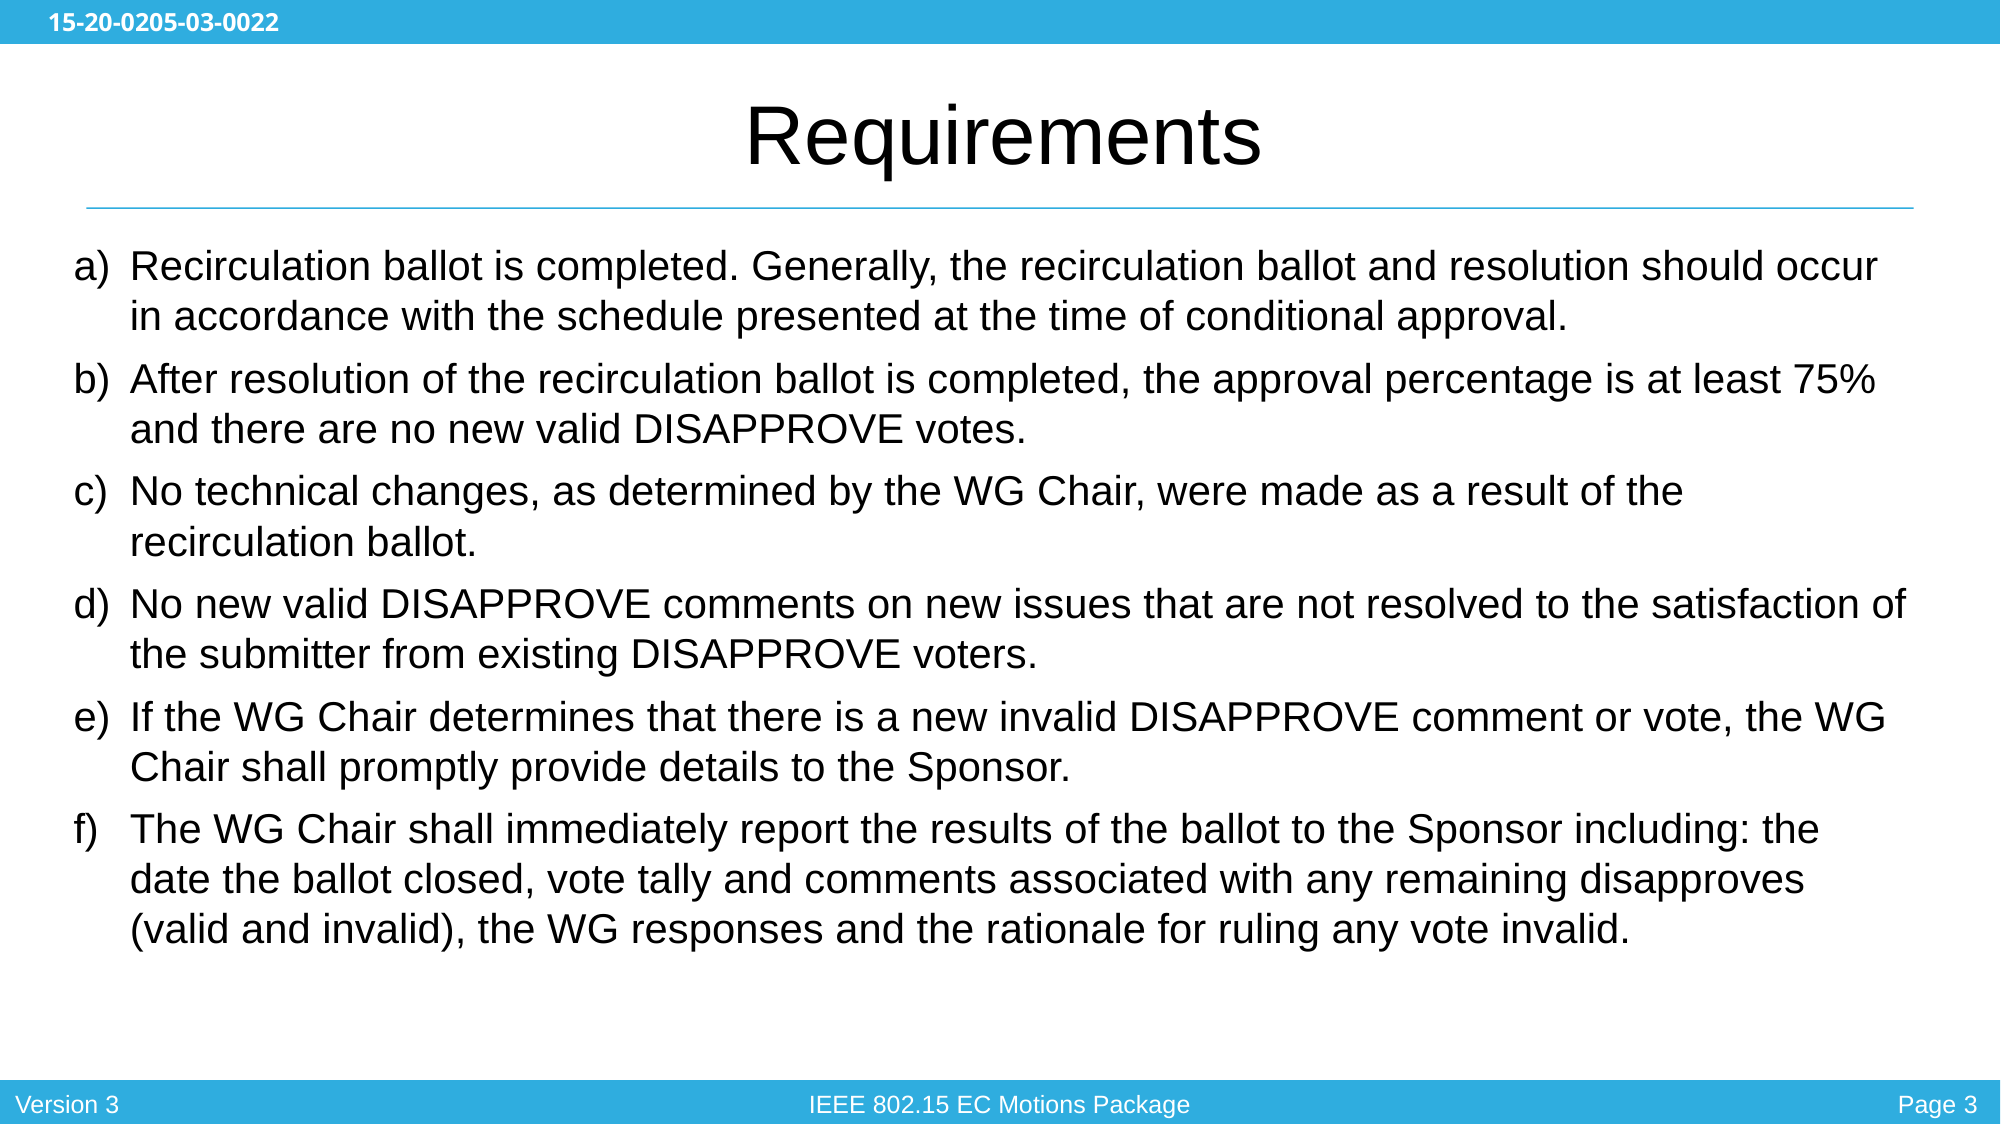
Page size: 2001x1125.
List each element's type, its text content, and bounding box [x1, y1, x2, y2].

text_box Recirculation ballot is completed. Generally, the recirculation ballot and resolution should occur in accordance with the schedule presented at the time of conditional approval. After resolution of the recirculation ballot is completed, the approval percentage is at least 75% and there are no new valid DISAPPROVE votes. No technical changes, as determined by the WG Chair, were made as a result of the recirculation ballot. No new valid DISAPPROVE comments on new issues that are not resolved to the satisfaction of the submitter from existing DISAPPROVE voters. If the WG Chair determines that there is a new invalid DISAPPROVE comment or vote, the WG Chair shall promptly provide details to the Sponsor. The WG Chair shall immediately report the results of the ballot to the Sponsor including: the date the ballot closed, vote tally and comments associated with any remaining disapproves (valid and invalid), the WG responses and the rationale for ruling any vote invalid. [58, 231, 1926, 960]
title Requirements [74, 66, 1934, 197]
